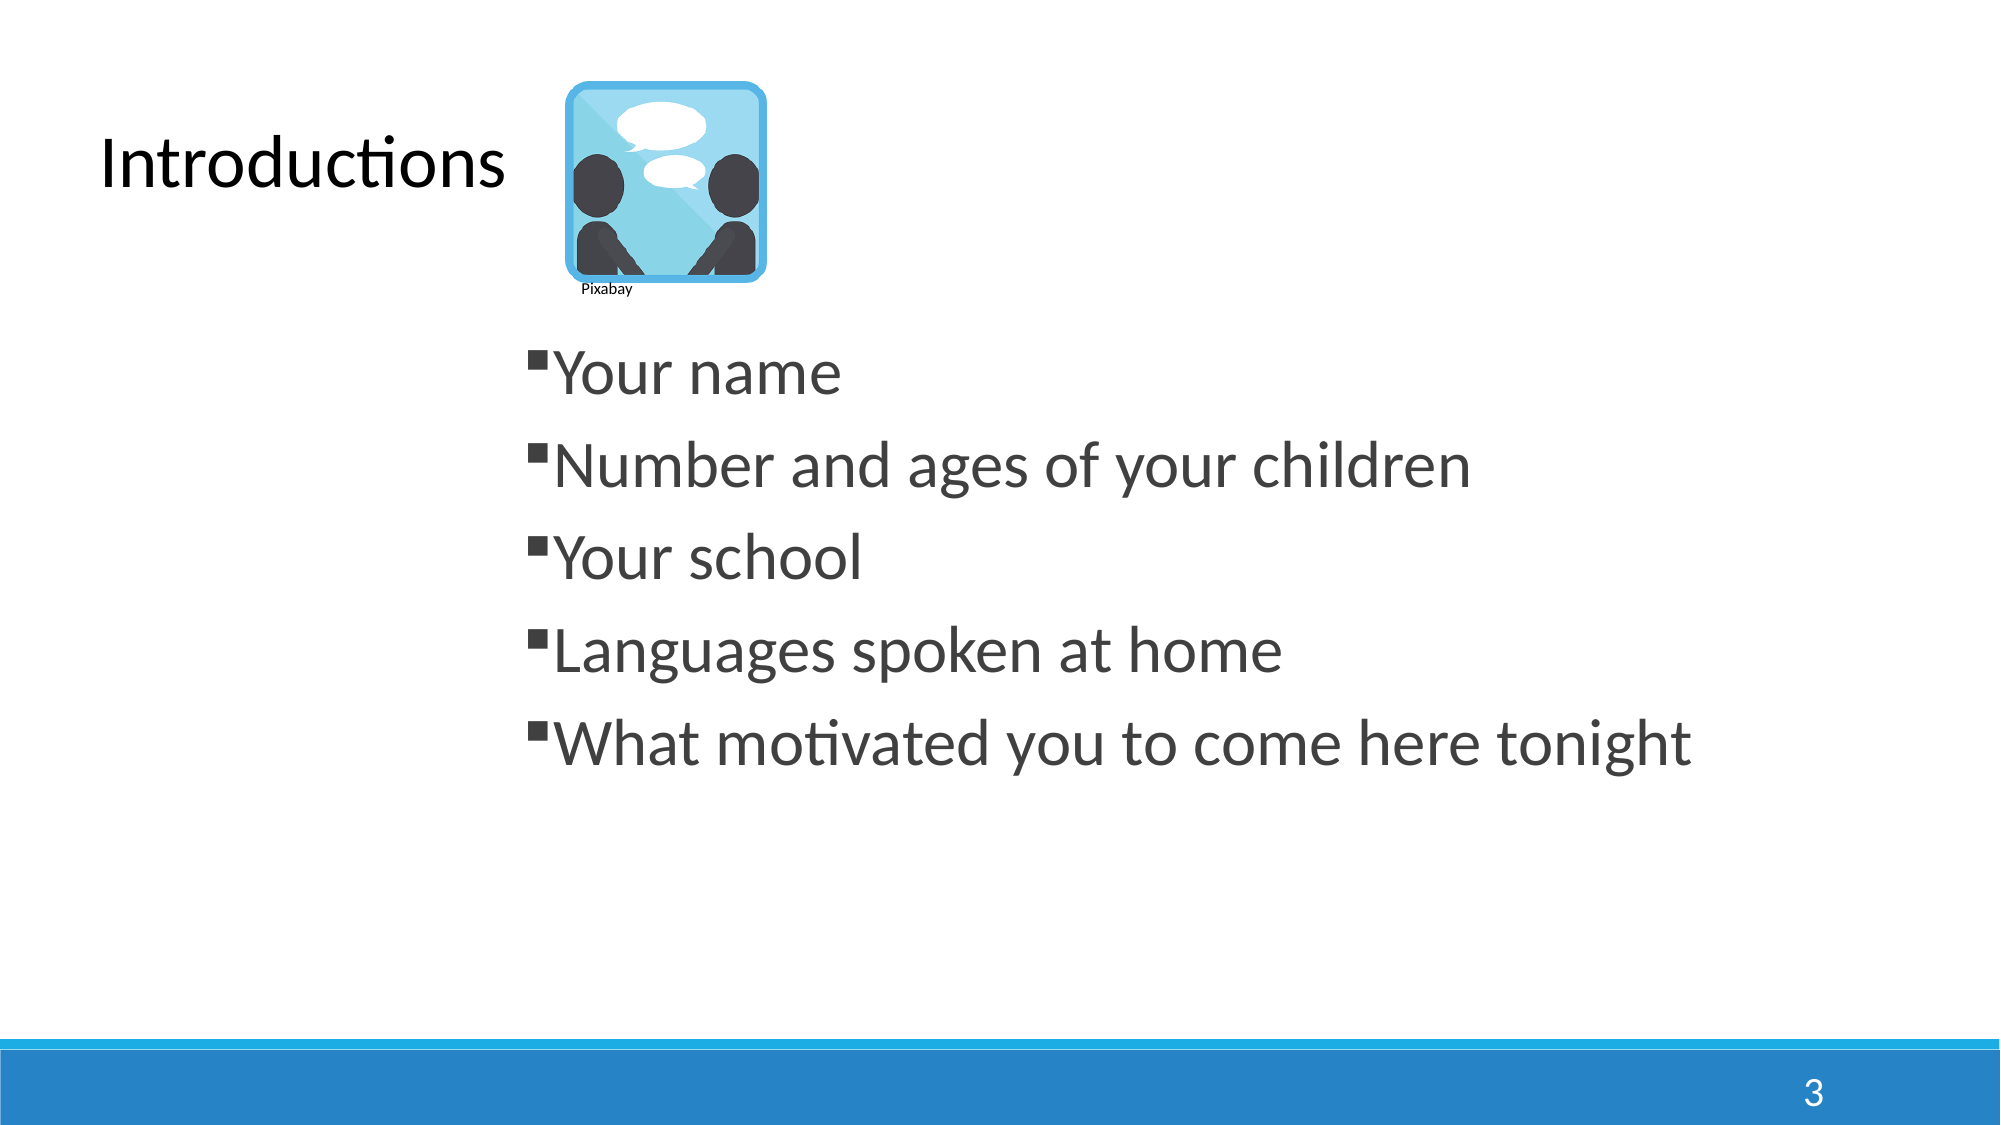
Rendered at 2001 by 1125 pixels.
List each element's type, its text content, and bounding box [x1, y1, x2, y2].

slide_number 3 [1624, 1059, 1840, 1120]
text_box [565, 81, 767, 307]
text_box Introductions [84, 105, 523, 211]
list Your name Number and ages of your children Your school Languages spoken at home What motivated you to come here tonight [522, 329, 2000, 811]
